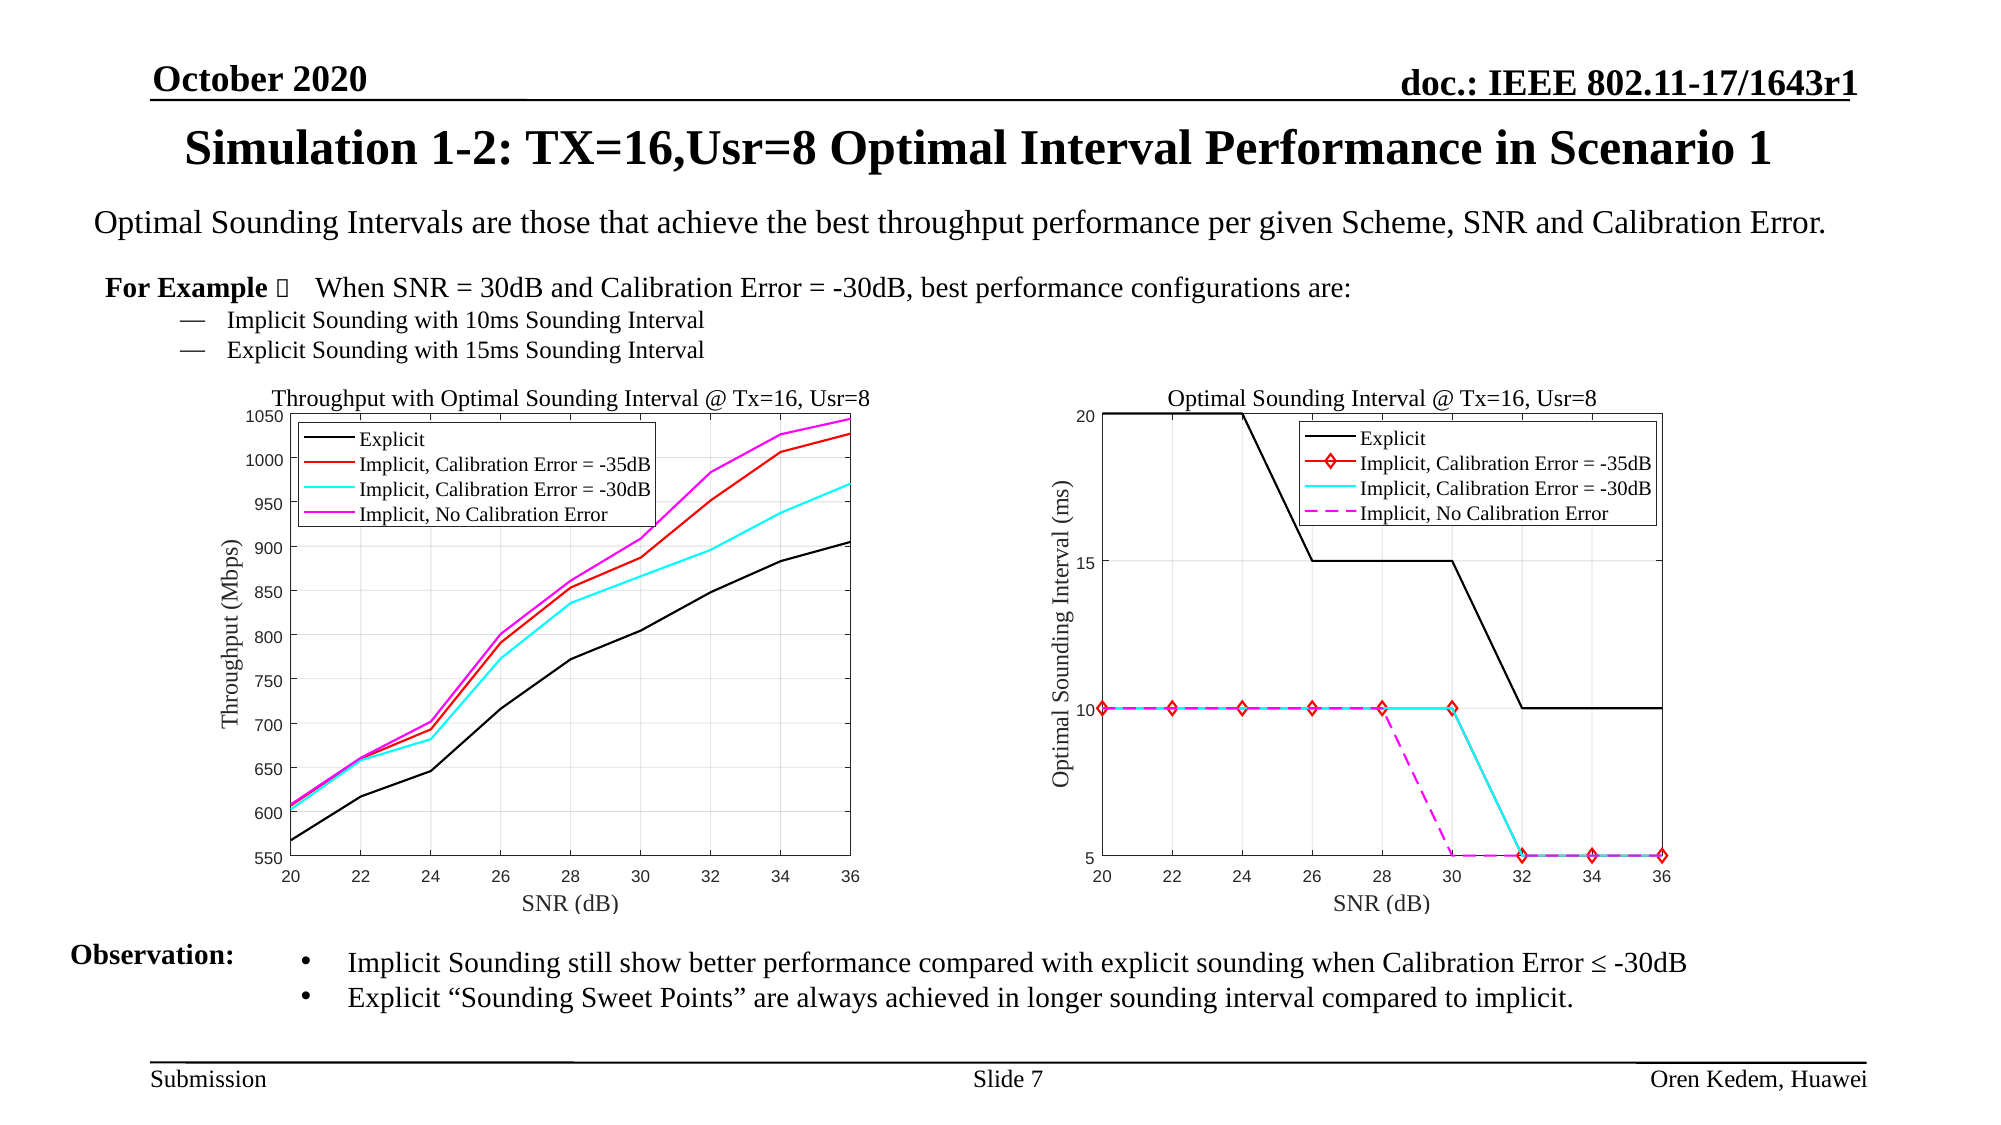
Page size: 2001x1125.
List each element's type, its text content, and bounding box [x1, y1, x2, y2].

picture [196, 373, 918, 914]
picture [1007, 373, 1730, 914]
title Simulation 1-2: TX=16,Usr=8 Optimal Interval Performance in Scenario 1 [102, 90, 1869, 192]
text_box For Example  When SNR = 30dB and Calibration Error = -30dB, best performance configurations are: Implicit Sounding with 10ms Sounding Interval Explicit Sounding with 15ms Sounding Interval [24, 261, 1919, 528]
footer Oren Kedem, Huawei [1171, 1061, 1869, 1093]
list Observation: [54, 927, 339, 986]
slide_number Slide 7 [950, 1061, 1067, 1123]
text_box Optimal Sounding Intervals are those that achieve the best throughput performance per given Scheme, SNR and Calibration Error. [78, 192, 1886, 261]
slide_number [152, 54, 563, 100]
text_box Implicit Sounding still show better performance compared with explicit sounding when Calibration Error ≤ -30dB Explicit “Sounding Sweet Points” are always achieved in longer sounding interval compared to implicit. [285, 935, 1857, 1053]
